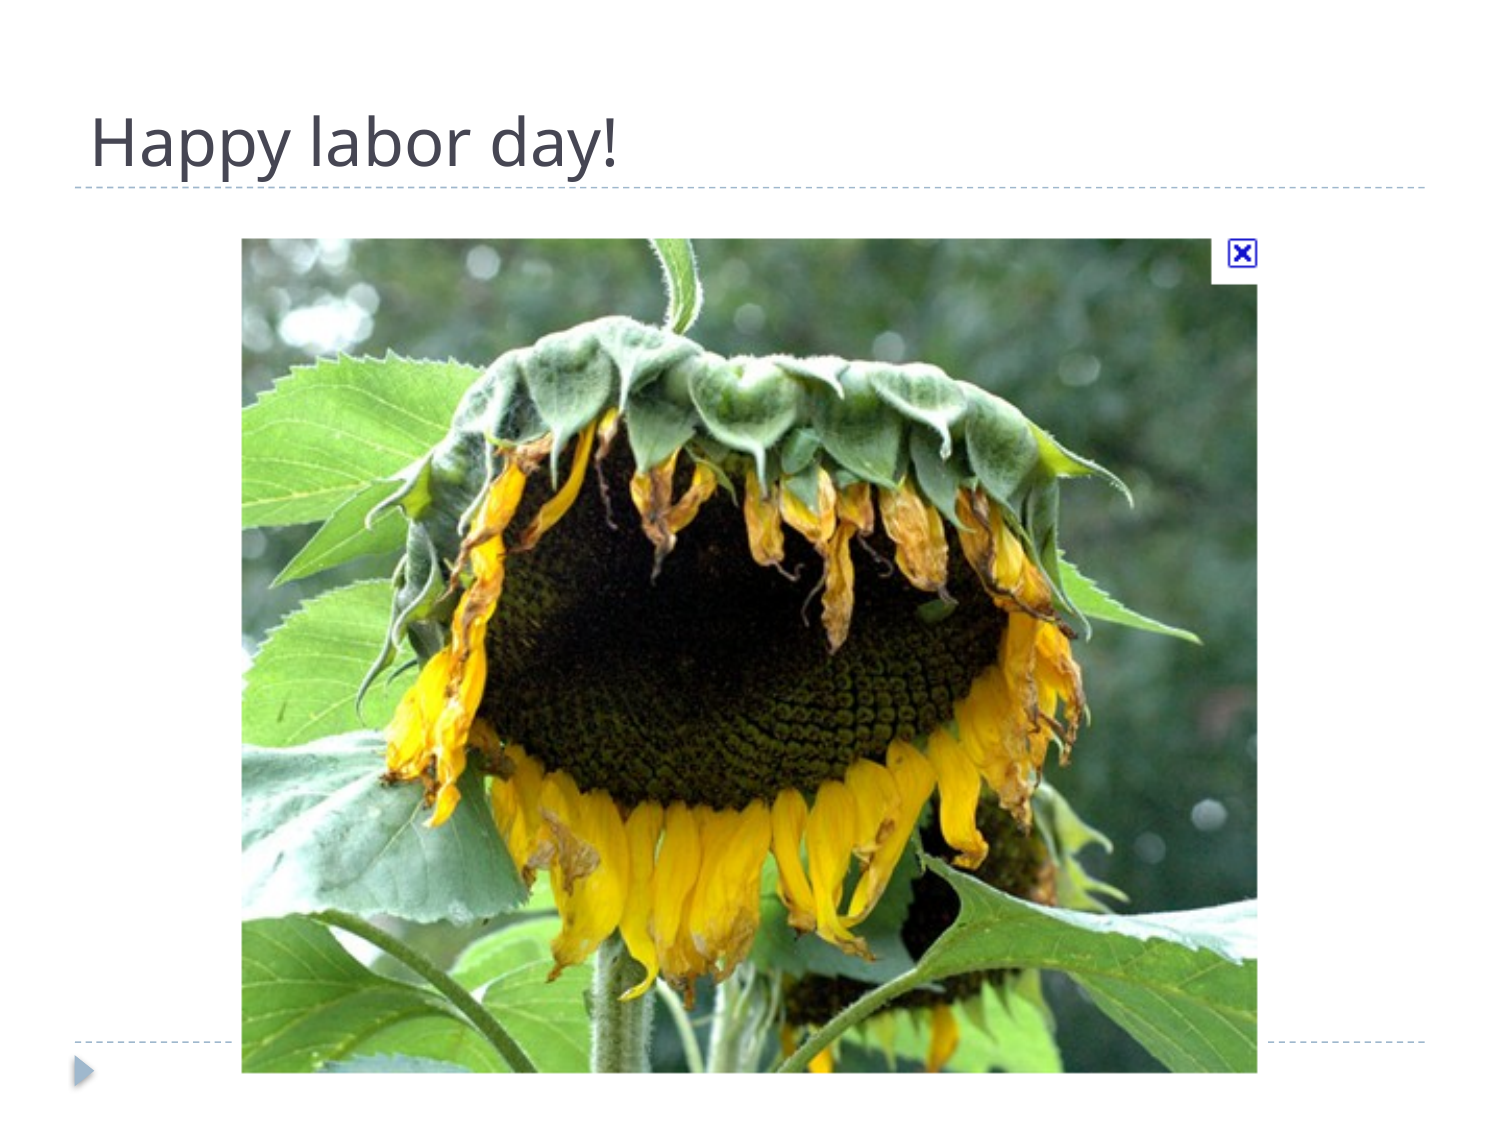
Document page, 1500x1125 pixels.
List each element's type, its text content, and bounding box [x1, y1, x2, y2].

picture [236, 237, 1264, 1082]
title Happy labor day! [75, 24, 1425, 188]
